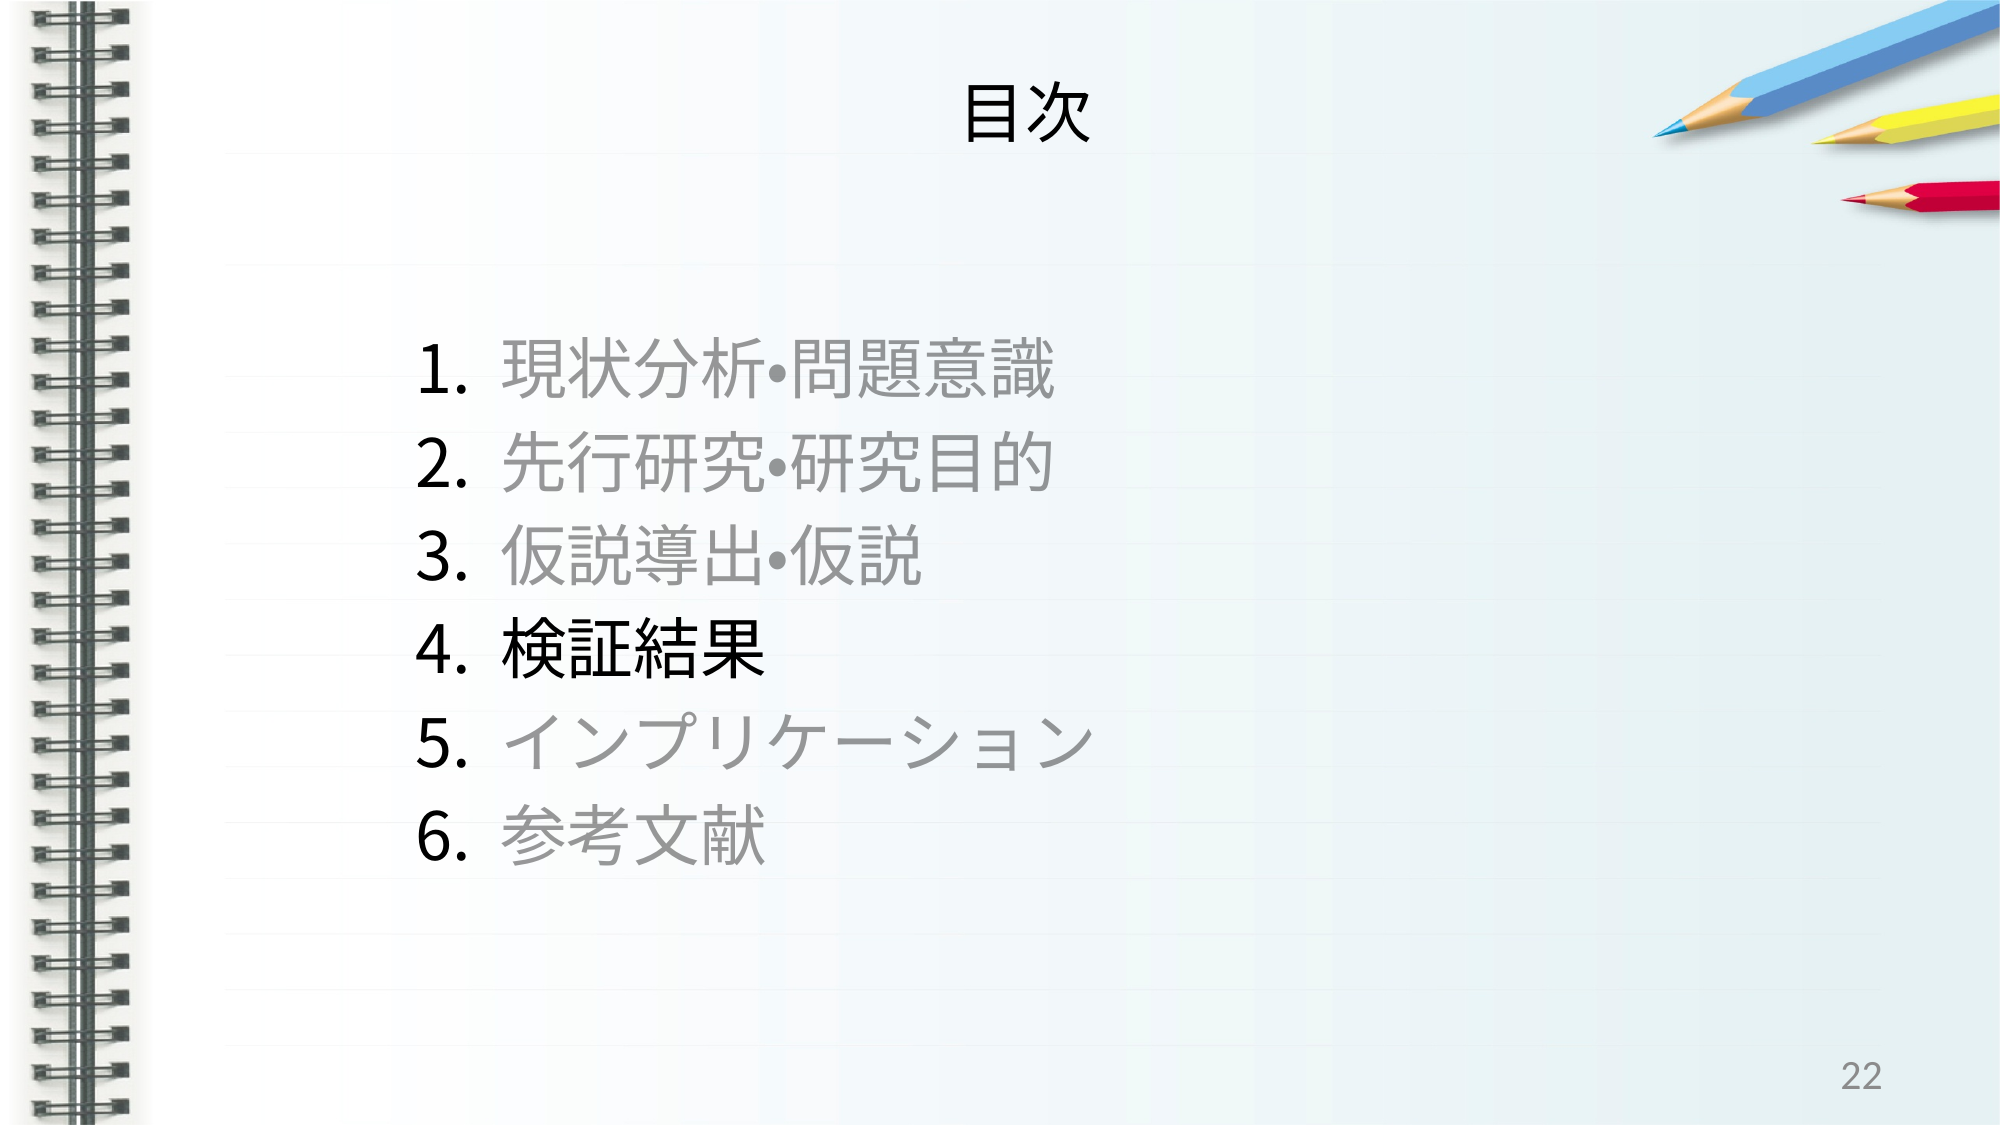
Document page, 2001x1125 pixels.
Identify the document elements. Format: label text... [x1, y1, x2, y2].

title 目次 [151, 45, 1900, 177]
picture [0, 0, 2000, 1125]
list 現状分析・問題意識 先行研究・研究目的 仮説導出・仮説 検証結果 インプリケーション 参考文献 [398, 176, 1480, 1025]
slide_number 22 [1433, 1042, 1900, 1103]
